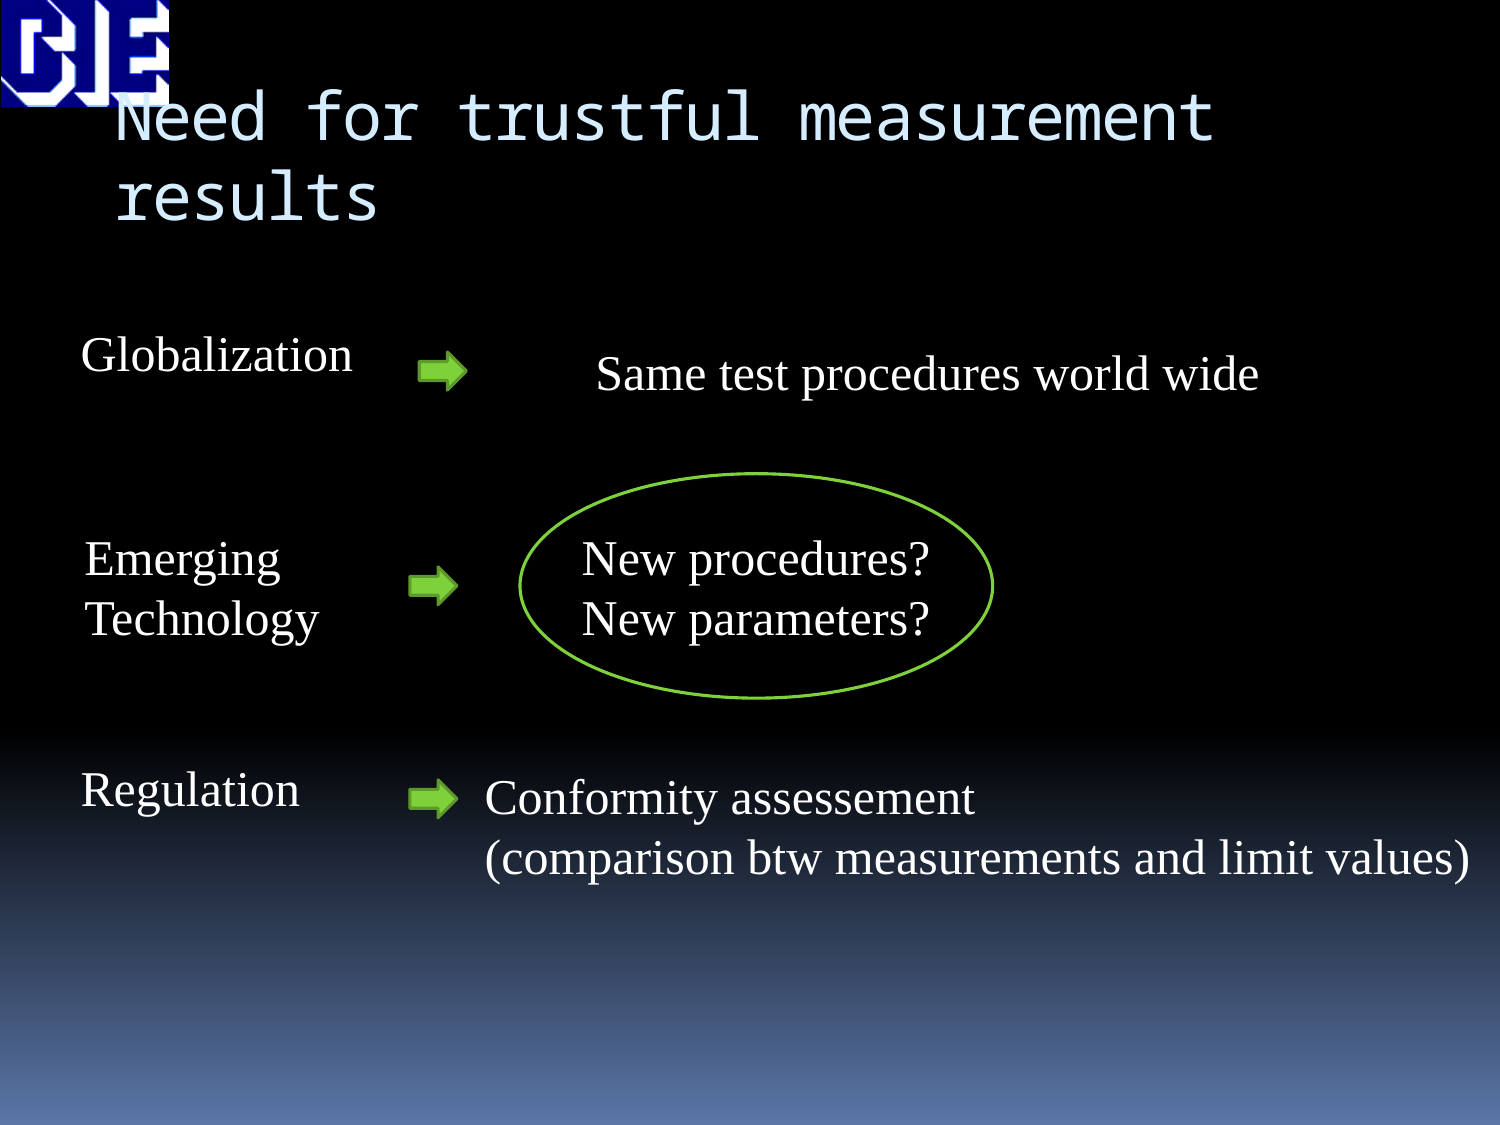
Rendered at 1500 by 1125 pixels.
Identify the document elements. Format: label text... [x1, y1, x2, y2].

text_box [518, 472, 995, 700]
text_box Emerging Technology [69, 517, 335, 653]
text_box Regulation [65, 749, 316, 824]
text_box Conformity assessement (comparison btw measurements and limit values) [469, 756, 1487, 892]
text_box [408, 778, 459, 820]
text_box Globalization [65, 314, 381, 389]
text_box Same test procedures world wide [580, 333, 1276, 408]
text_box [417, 350, 468, 392]
title Need for trustful measurement results [100, 66, 1376, 254]
text_box [408, 565, 459, 607]
